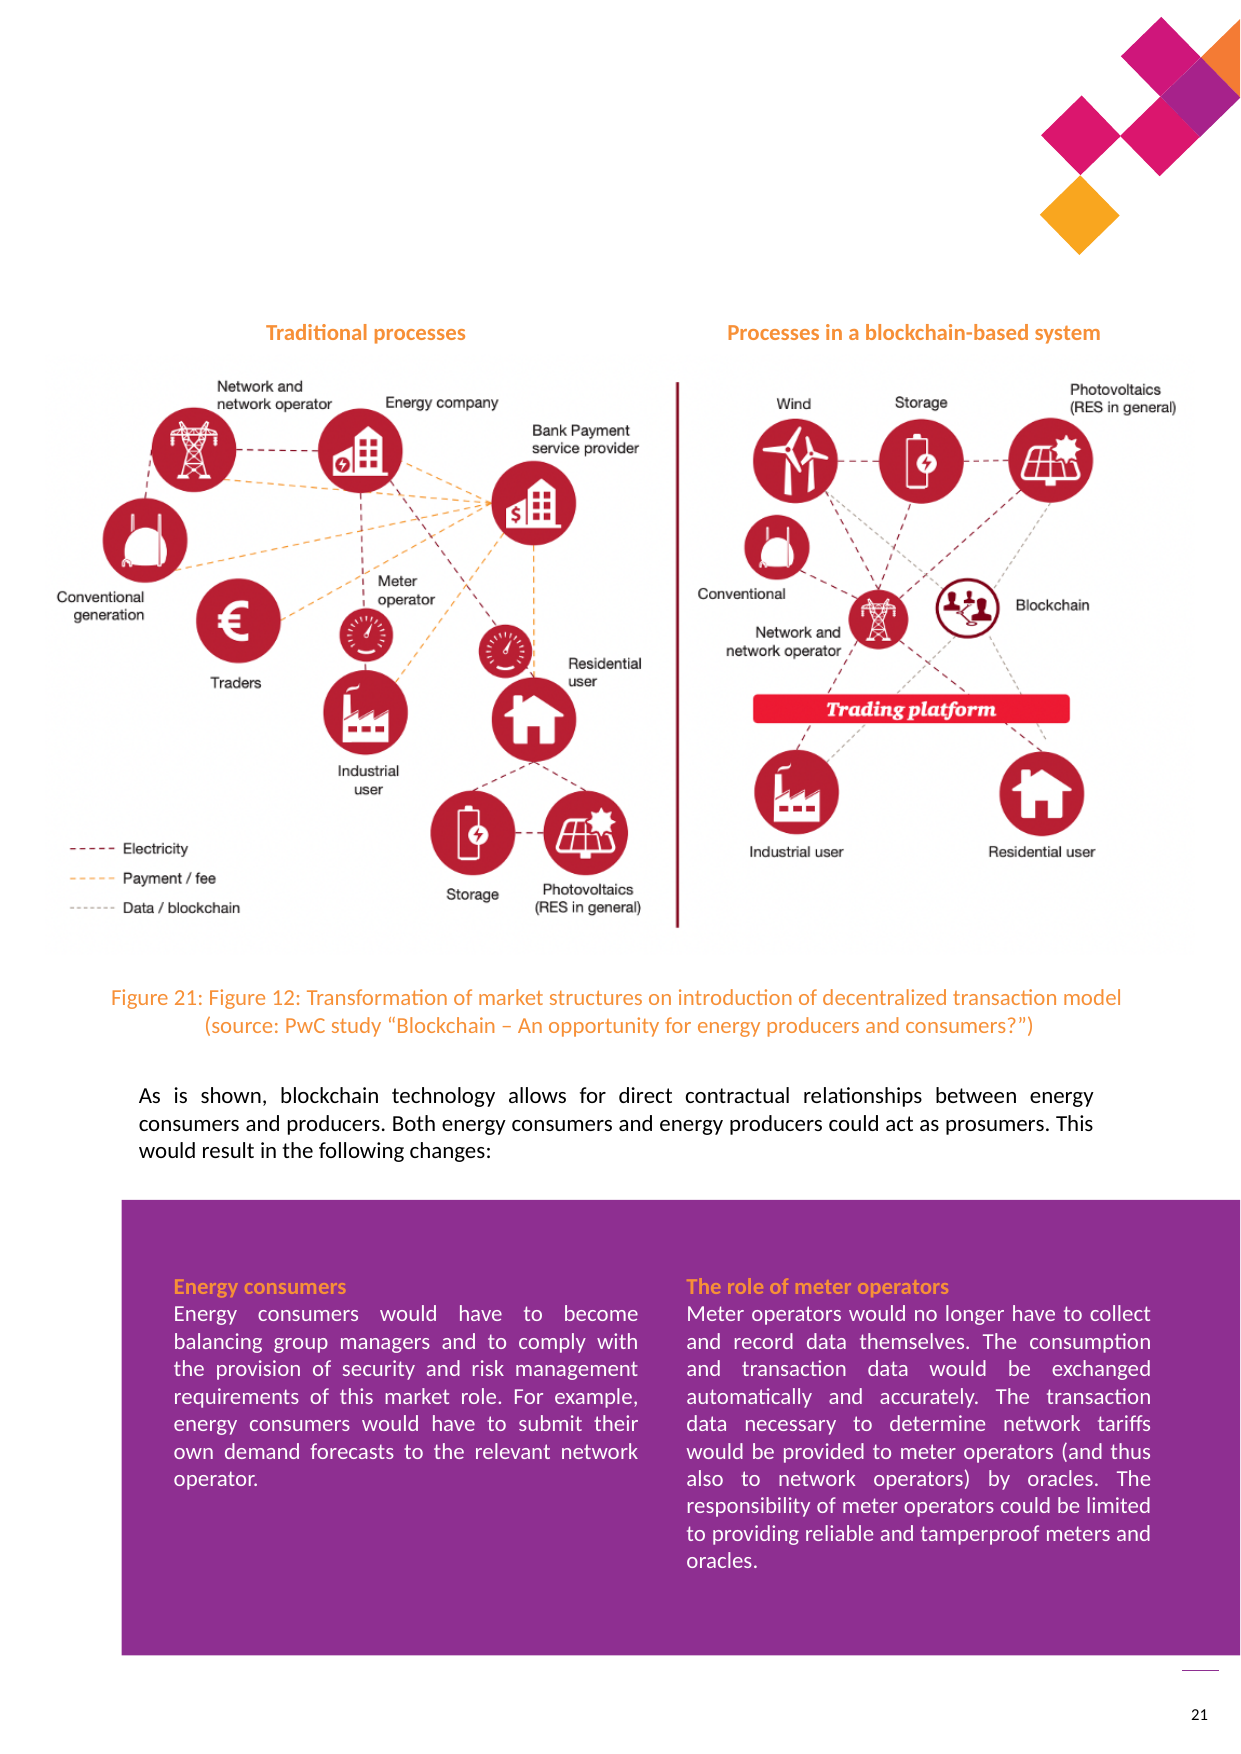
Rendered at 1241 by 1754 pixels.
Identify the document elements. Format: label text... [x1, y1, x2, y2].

text_box Processes in a blockchain-based system [698, 309, 1130, 354]
text_box Traditional processes [234, 309, 498, 354]
text_box [121, 1199, 1241, 1656]
text_box Figure 21: Figure 12: Transformation of market structures on introduction of decentralized transaction model (source: PwC study “Blockchain – An opportunity for energy producers and consumers?”) [85, 975, 1155, 1067]
text_box Energy consumers Energy consumers would have to become balancing group managers and to comply with the provision of security and risk management requirements of this market role. For example, energy consumers would have to submit their own demand forecasts to the relevant network operator. The role of meter operators Meter operators would no longer have to collect and record data themselves. The consumption and transaction data would be exchanged automatically and accurately. The transaction data necessary to determine network tariffs would be provided to meter operators (and thus also to network operators) by oracles. The responsibility of meter operators could be limited to providing reliable and tamperproof meters and oracles. [158, 1264, 1167, 1656]
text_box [1041, 28, 1241, 244]
text_box As is shown, blockchain technology allows for direct contractual relationships between energy consumers and producers. Both energy consumers and energy producers could act as prosumers. This would result in the following changes: [124, 1073, 1111, 1195]
slide_number 21 [1170, 1692, 1229, 1736]
picture [45, 354, 1195, 955]
